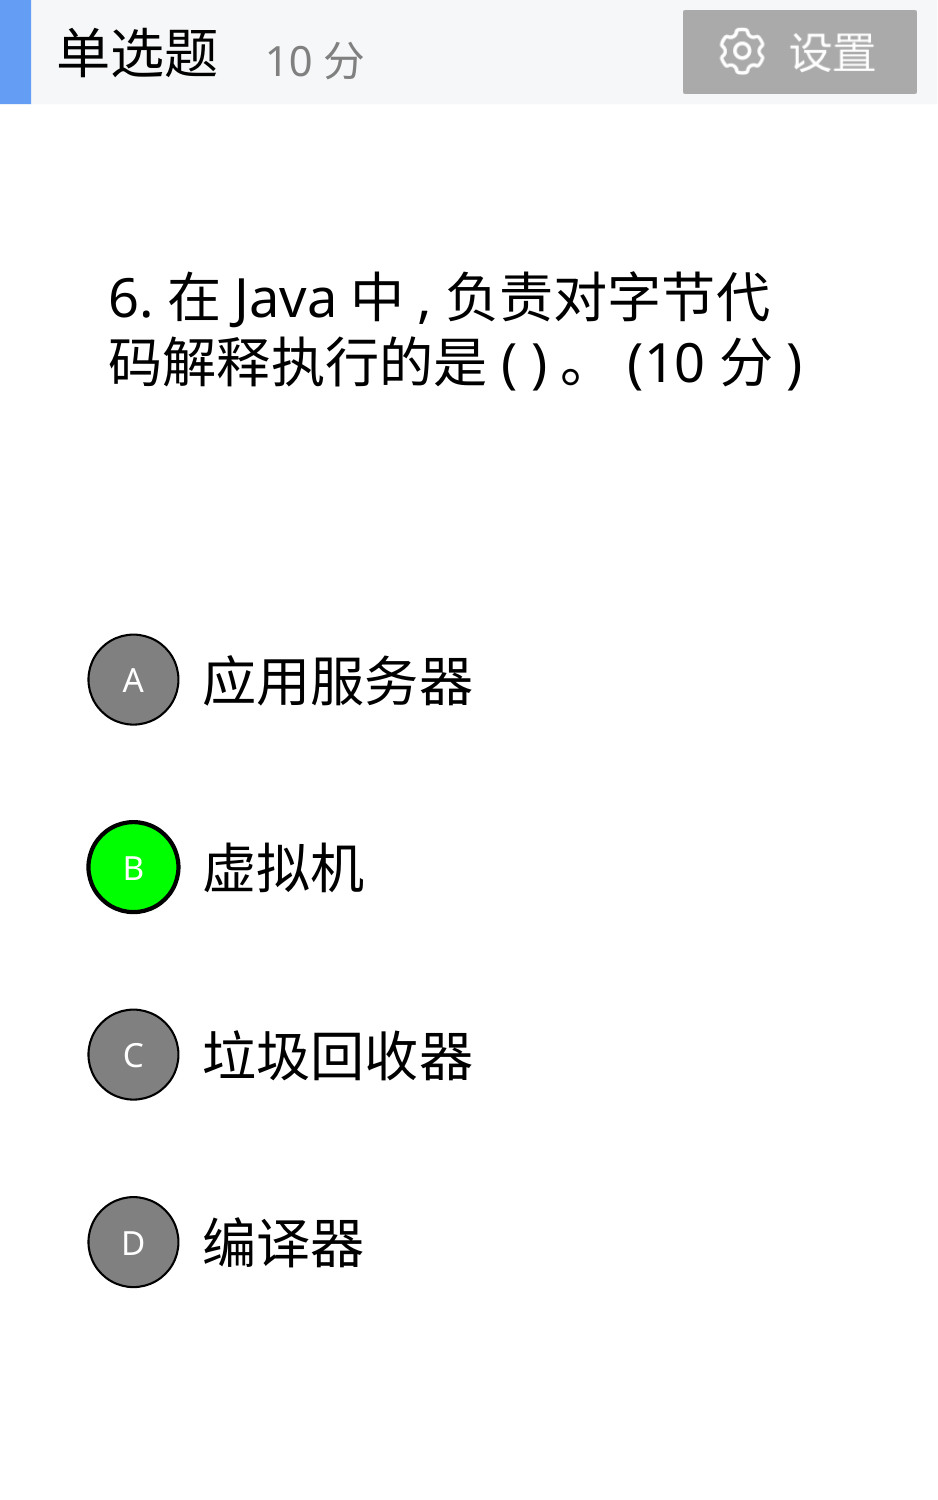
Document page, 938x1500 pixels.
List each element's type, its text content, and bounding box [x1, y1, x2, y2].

text_box B [87, 821, 180, 914]
text_box 虚拟机 [187, 827, 397, 907]
text_box D [87, 1196, 180, 1289]
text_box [0, 0, 938, 105]
text_box 6.在Java中,负责对字节代码解释执行的是( )。(10分) [93, 255, 832, 401]
text_box 垃圾回收器 [187, 1014, 505, 1095]
text_box 编译器 [187, 1202, 397, 1282]
picture [683, 10, 917, 94]
text_box C [87, 1008, 180, 1101]
text_box A [87, 633, 180, 726]
text_box 应用服务器 [187, 639, 505, 720]
